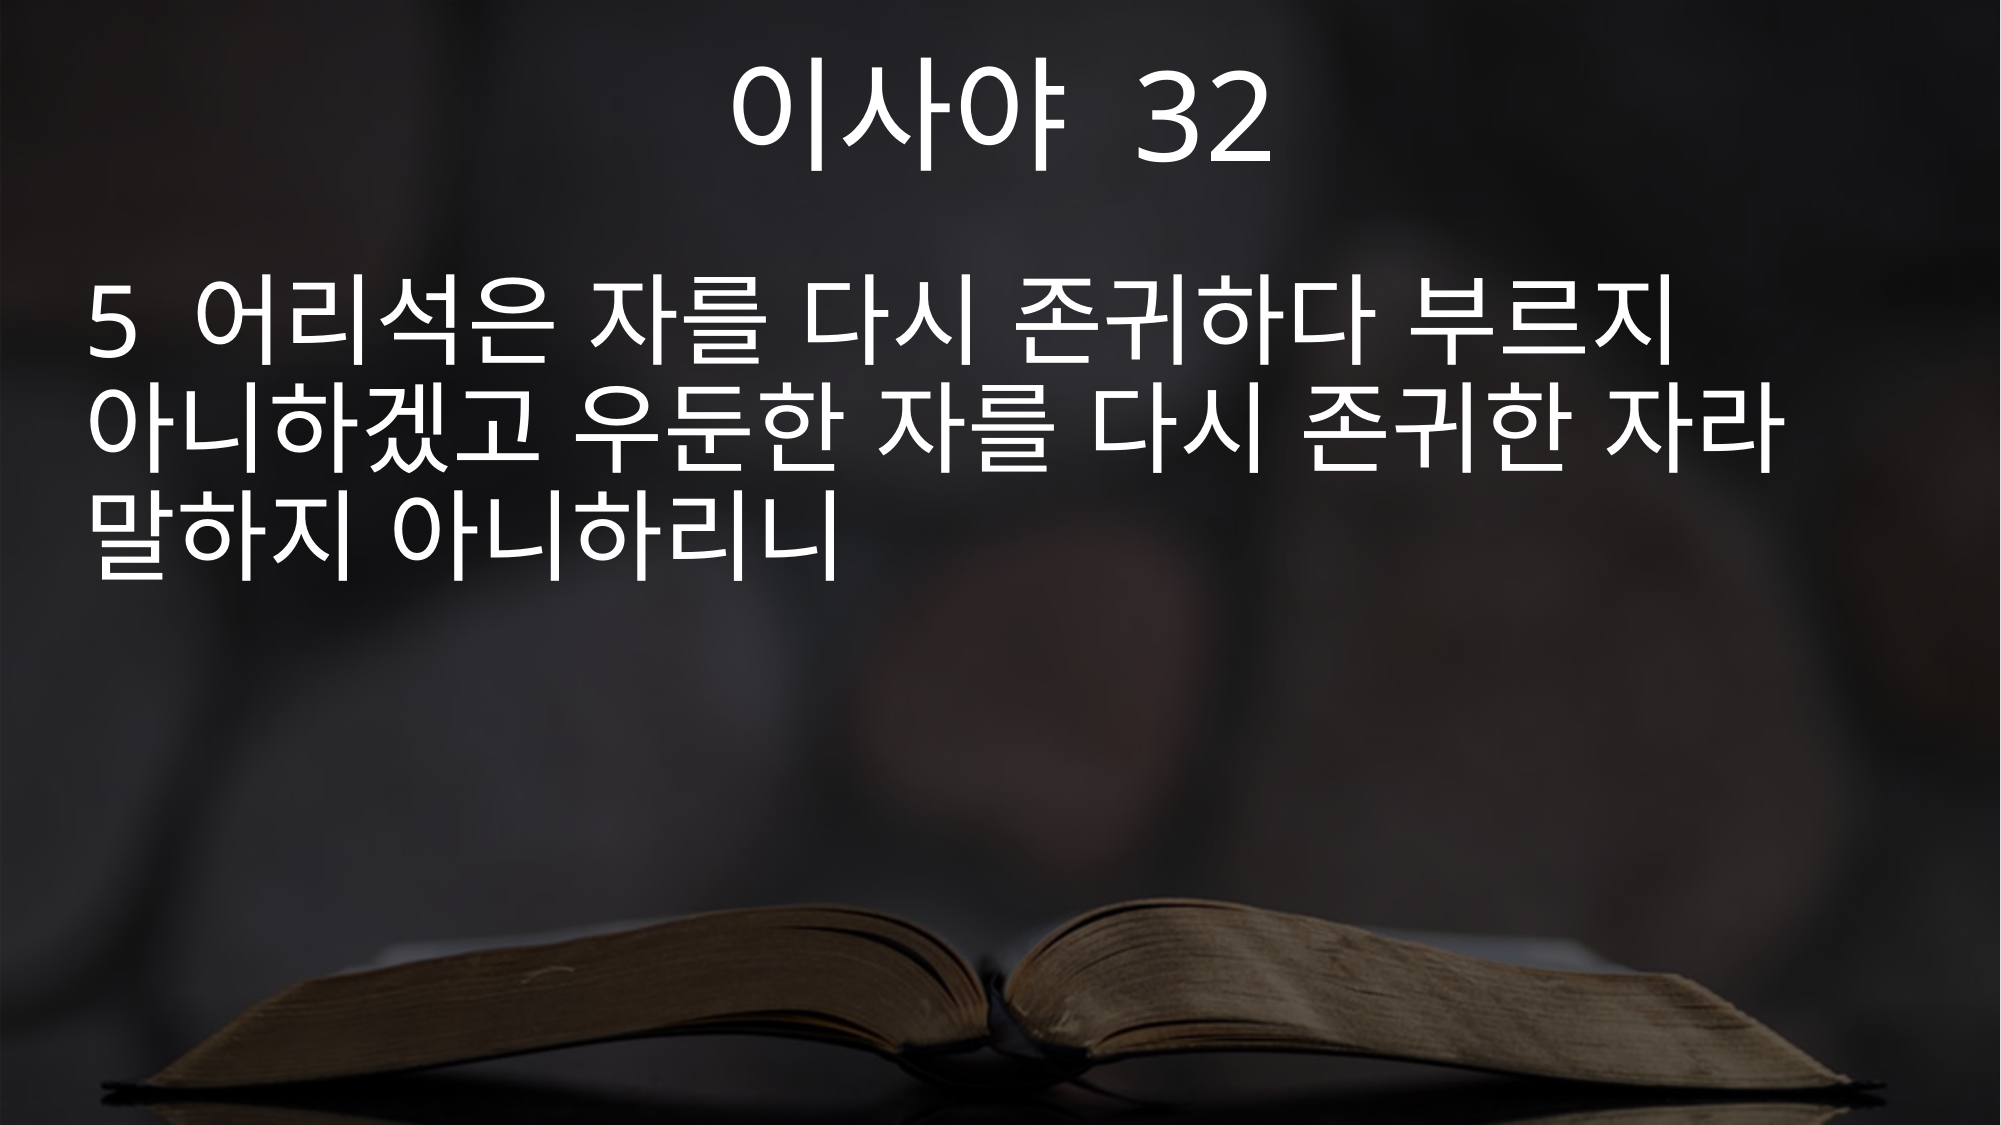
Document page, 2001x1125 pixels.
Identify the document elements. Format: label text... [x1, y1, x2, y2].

list 5 어리석은 자를 다시 존귀하다 부르지 아니하겠고 우둔한 자를 다시 존귀한 자라 말하지 아니하리니 [69, 263, 1953, 423]
footer 이사야 32 [0, 32, 2000, 192]
picture [0, 0, 2001, 1125]
